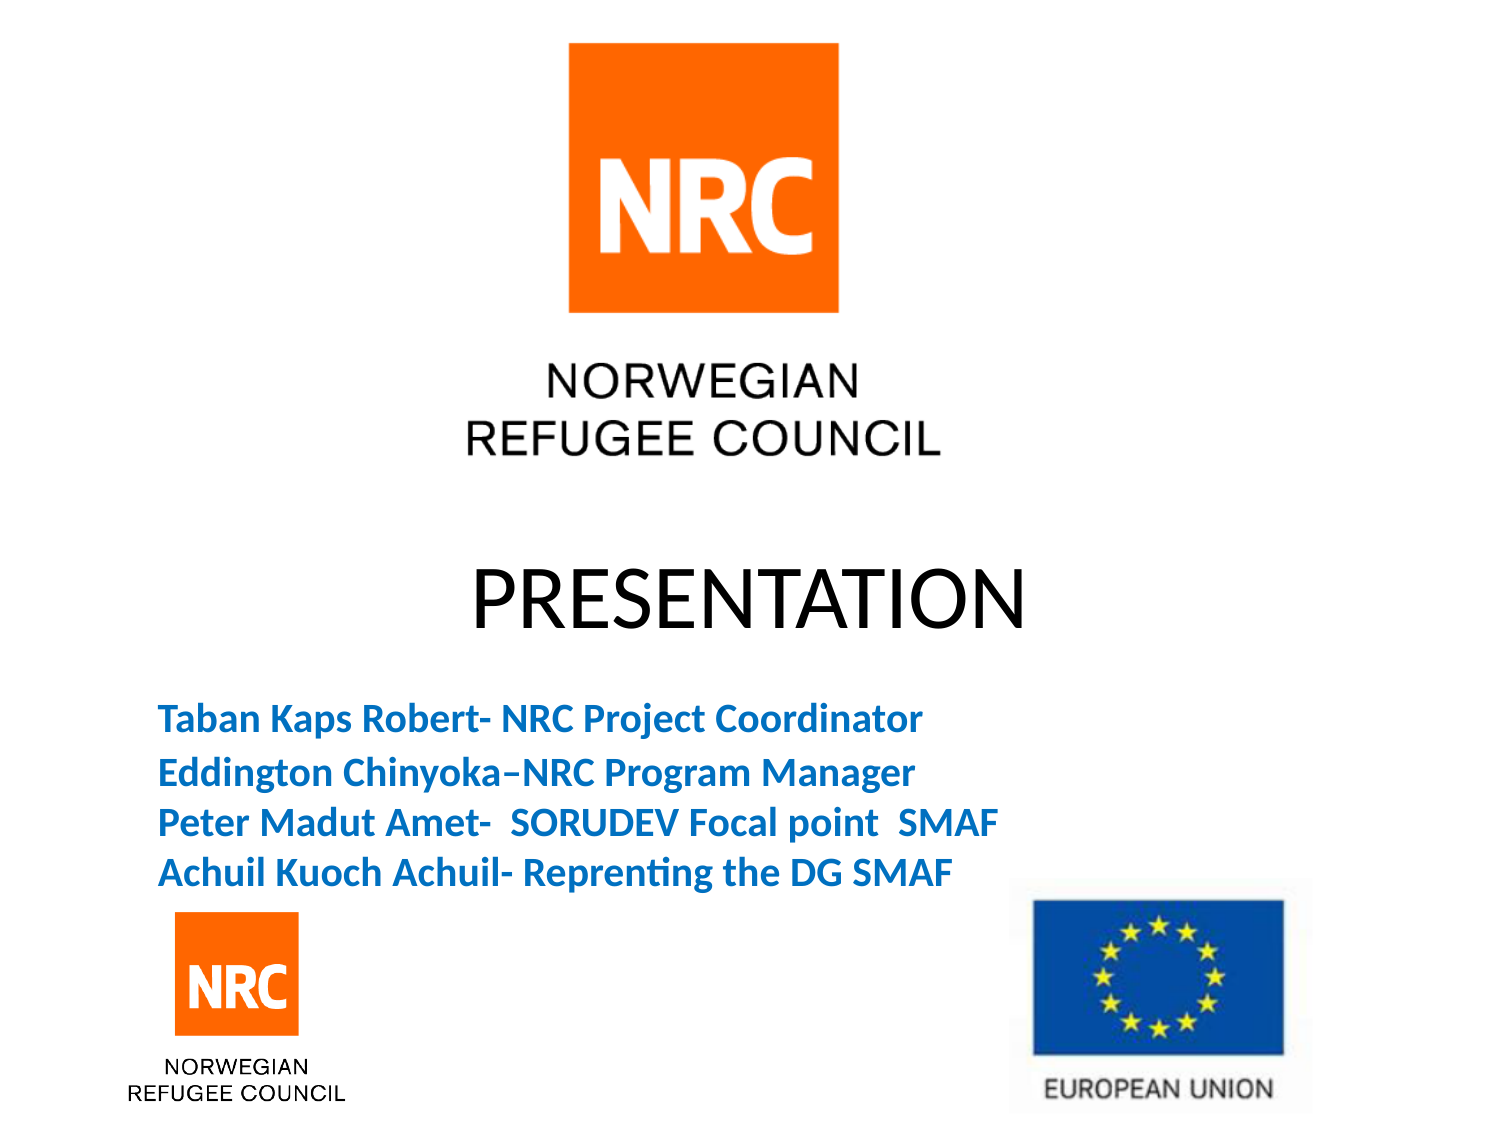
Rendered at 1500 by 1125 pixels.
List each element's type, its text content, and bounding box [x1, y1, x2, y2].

text_box Taban Kaps Robert- NRC Project Coordinator Eddington Chinyoka–NRC Program Manager Peter Madut Amet- SORUDEV Focal point SMAF Achuil Kuoch Achuil- Reprenting the DG SMAF [76, 667, 1400, 1092]
picture [101, 884, 373, 1125]
title PRESENTATION [75, 45, 1425, 699]
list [408, 0, 1000, 515]
picture [1009, 878, 1318, 1125]
